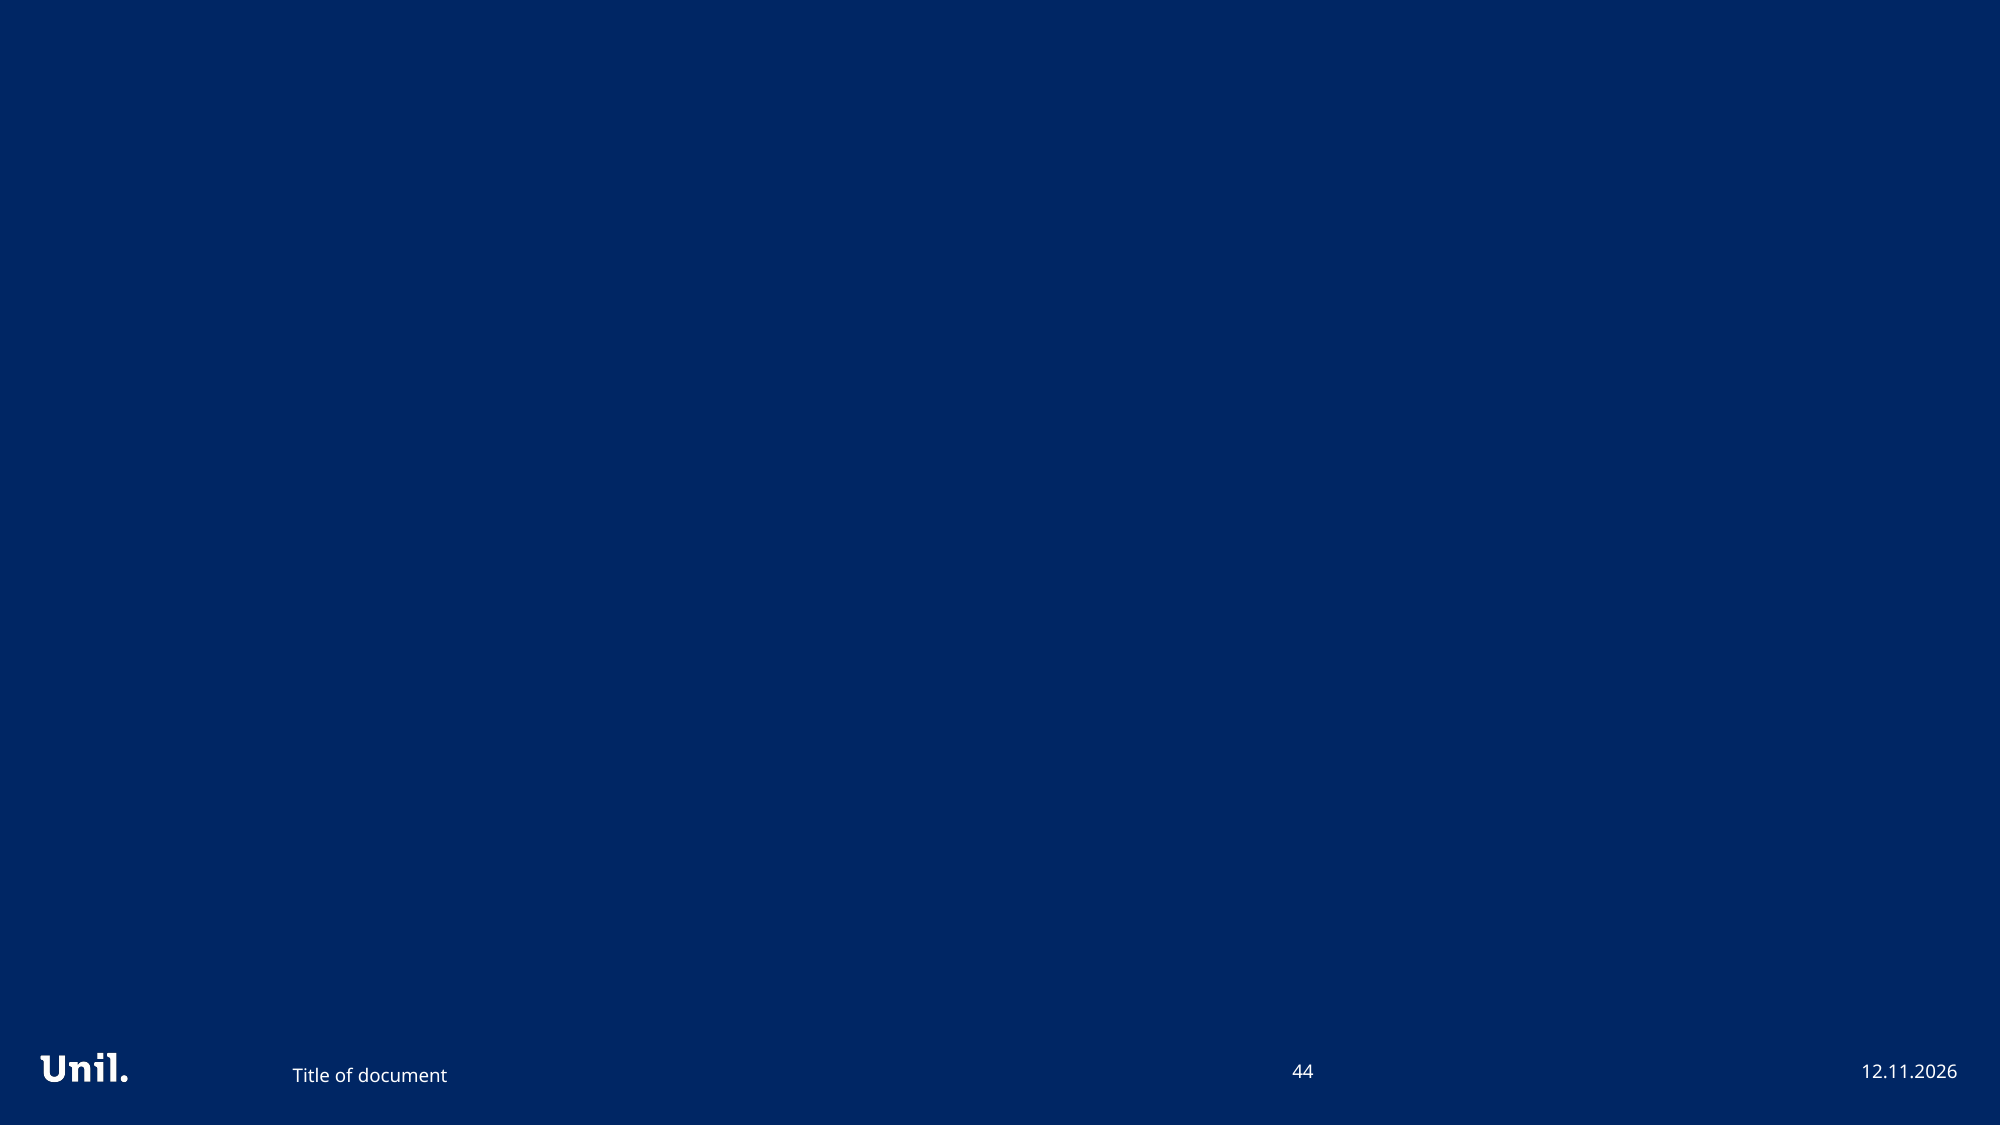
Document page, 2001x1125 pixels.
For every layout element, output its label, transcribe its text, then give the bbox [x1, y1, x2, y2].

footer Title of document [292, 1011, 1048, 1087]
picture [27, 1042, 141, 1095]
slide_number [1789, 1026, 1958, 1086]
slide_number 44 [1250, 1037, 1355, 1086]
